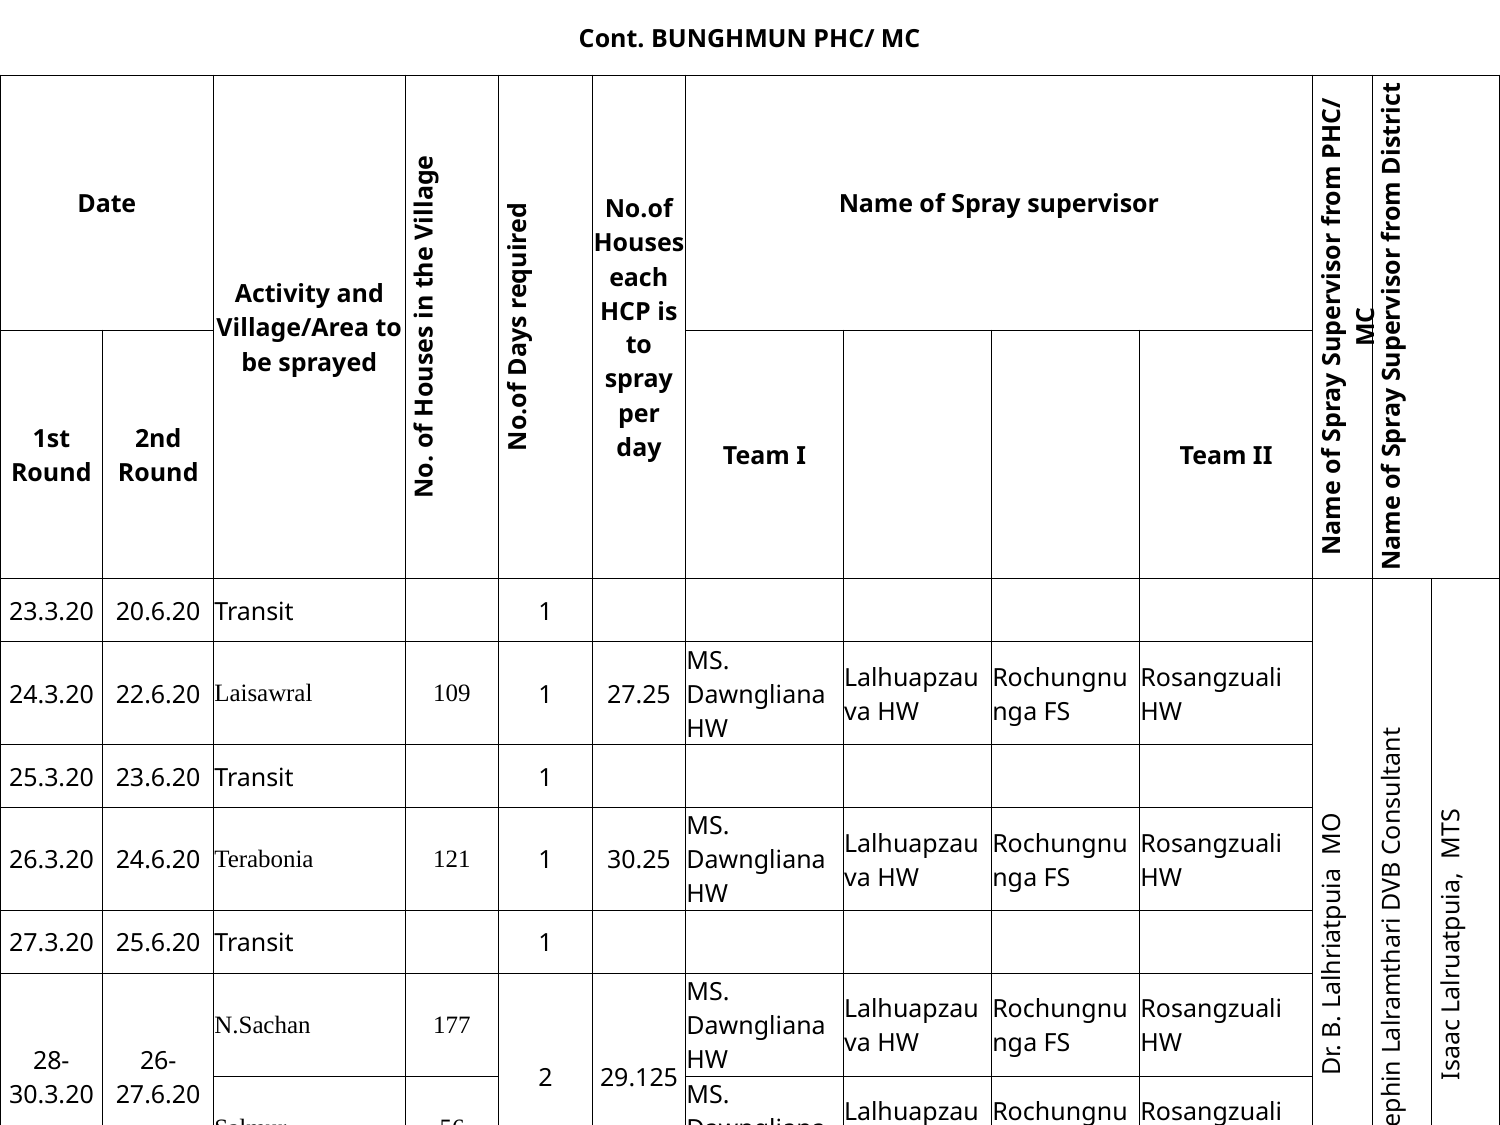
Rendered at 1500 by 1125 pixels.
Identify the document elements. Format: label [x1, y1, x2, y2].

table_cell [406, 1077, 498, 1125]
table_cell [1, 76, 213, 330]
table_cell [214, 974, 405, 1076]
table_cell [686, 808, 843, 910]
table_cell [1140, 745, 1312, 807]
table_cell [1140, 808, 1312, 910]
table_header [0, 0, 1500, 75]
table_cell [103, 745, 213, 807]
table_cell [1140, 974, 1312, 1076]
table_cell [1, 642, 102, 744]
table_cell [214, 1077, 405, 1125]
table_cell [1313, 579, 1372, 1125]
table_cell [499, 642, 592, 744]
table_cell [1, 974, 102, 1125]
table_cell [214, 579, 405, 641]
table_cell [499, 974, 592, 1125]
table_cell [686, 76, 1312, 330]
table_cell [499, 579, 592, 641]
table_cell [1, 331, 102, 578]
table_cell [844, 808, 991, 910]
table_cell [499, 76, 592, 578]
table_cell [593, 974, 685, 1125]
table_cell [992, 745, 1139, 807]
table_cell [992, 974, 1139, 1076]
table_cell [686, 331, 843, 578]
table_cell [1140, 331, 1312, 578]
table_cell [686, 745, 843, 807]
table_cell [406, 579, 498, 641]
table_cell [406, 76, 498, 578]
table_cell [499, 911, 592, 973]
table_cell [103, 331, 213, 578]
table_cell [844, 642, 991, 744]
table_cell [992, 808, 1139, 910]
table_cell [214, 642, 405, 744]
table_cell [1432, 579, 1499, 1125]
table_cell [593, 808, 685, 910]
table_cell [1313, 76, 1372, 578]
table_cell [103, 579, 213, 641]
table_cell [1373, 579, 1431, 1125]
table_cell [844, 974, 991, 1076]
table_cell [406, 745, 498, 807]
table_cell [214, 745, 405, 807]
table_cell [1140, 579, 1312, 641]
table_cell [992, 331, 1139, 578]
table_cell [686, 1077, 843, 1125]
table_cell [103, 911, 213, 973]
table_cell [844, 331, 991, 578]
table_cell [992, 642, 1139, 744]
table_cell [992, 1077, 1139, 1125]
table_cell [844, 745, 991, 807]
table_cell [844, 911, 991, 973]
table_cell [103, 974, 213, 1125]
table_cell [1140, 911, 1312, 973]
table_cell [686, 642, 843, 744]
table_cell [1, 745, 102, 807]
table_cell [593, 642, 685, 744]
table_cell [992, 579, 1139, 641]
table_cell [1, 808, 102, 910]
table_cell [1140, 1077, 1312, 1125]
table_cell [593, 579, 685, 641]
table_cell [406, 911, 498, 973]
table_cell [406, 808, 498, 910]
table_cell [844, 579, 991, 641]
table_cell [593, 76, 685, 578]
table_cell [1, 579, 102, 641]
table_cell [1373, 76, 1499, 578]
table_cell [593, 911, 685, 973]
table_cell [214, 808, 405, 910]
table_cell [593, 745, 685, 807]
table_cell [499, 808, 592, 910]
table_cell [103, 808, 213, 910]
table_cell [992, 911, 1139, 973]
table_cell [686, 911, 843, 973]
table_cell [103, 642, 213, 744]
table_cell [686, 974, 843, 1076]
table_cell [686, 579, 843, 641]
table_cell [406, 642, 498, 744]
table_cell [406, 974, 498, 1076]
table_cell [1140, 642, 1312, 744]
table_cell [499, 745, 592, 807]
table_cell [214, 76, 405, 578]
table_cell [1, 911, 102, 973]
table_cell [844, 1077, 991, 1125]
table_cell [214, 911, 405, 973]
